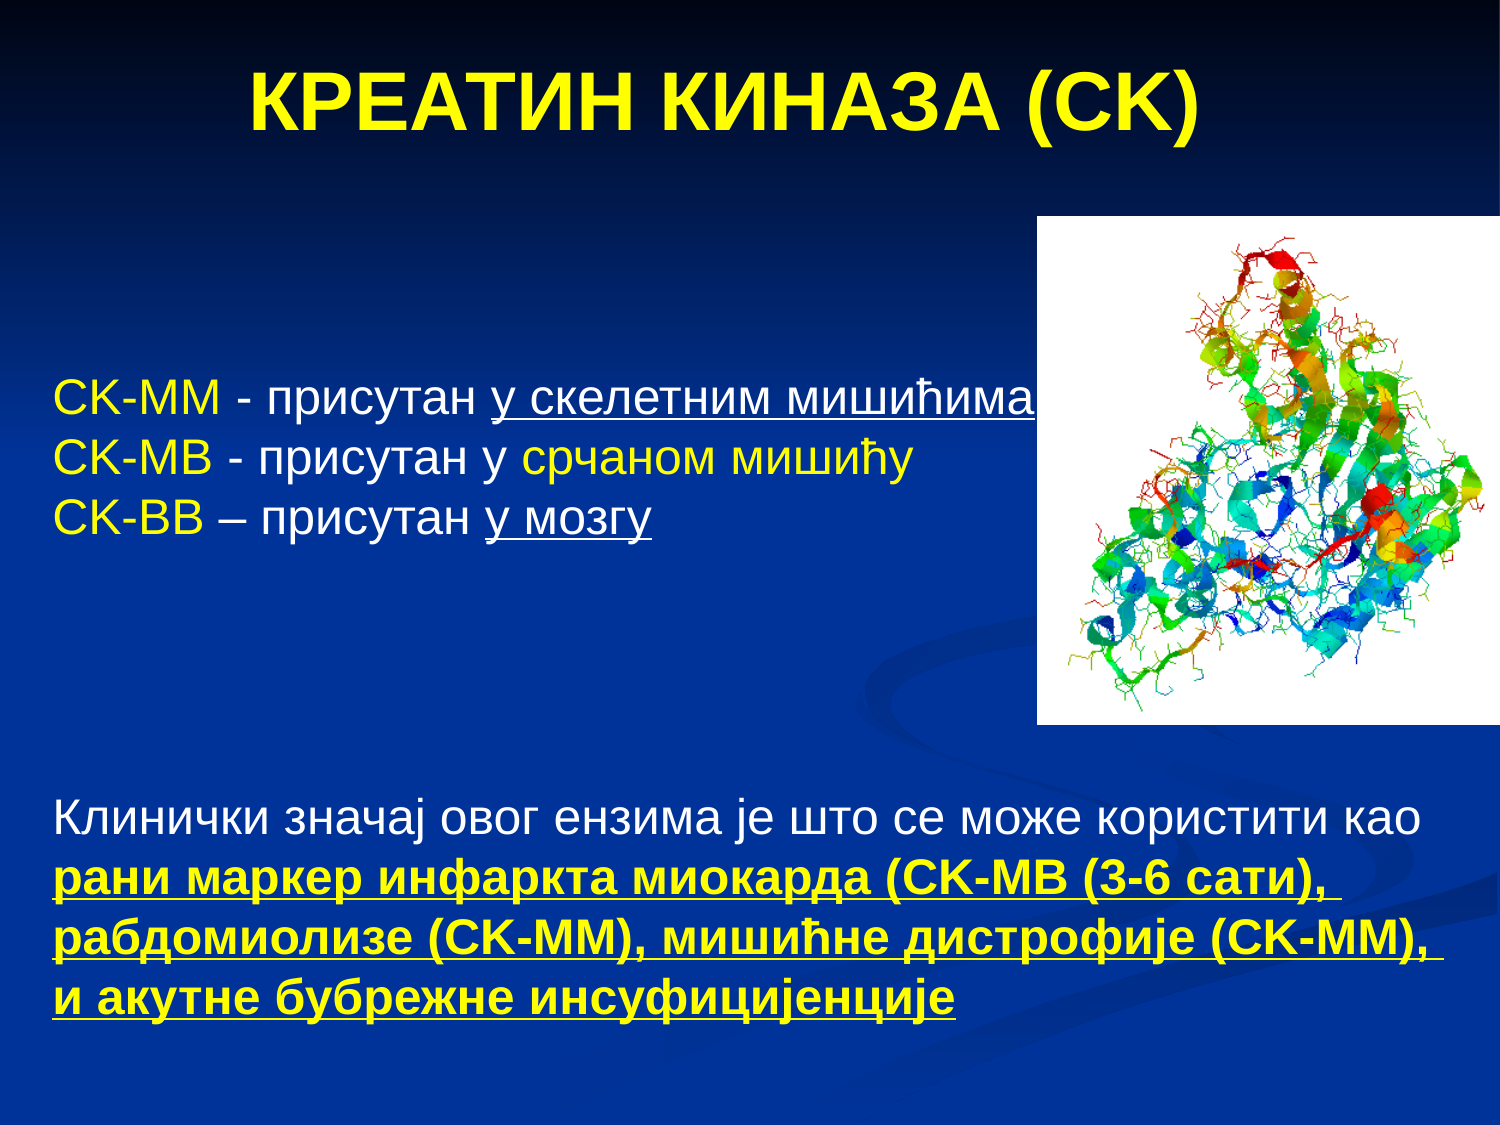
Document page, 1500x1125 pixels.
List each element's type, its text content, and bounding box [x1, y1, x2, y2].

title КРЕАТИН КИНАЗА (CK) [62, 0, 1413, 188]
picture [1037, 216, 1500, 726]
text_box CK-MM - присутан у скелетним мишићима CK-MB - присутан у срчаном мишићу CK-BB – присутан у мозгу Клинички значај овог ензима је што се може користити као рани маркер инфаркта миокарда (CK-MB (3-6 сати), рабдомиолизе (CK-MM), мишићне дистрофије (CK-MM), и акутне бубрежне инсуфицијенције [37, 553, 1500, 1033]
text_box [37, 237, 1032, 553]
